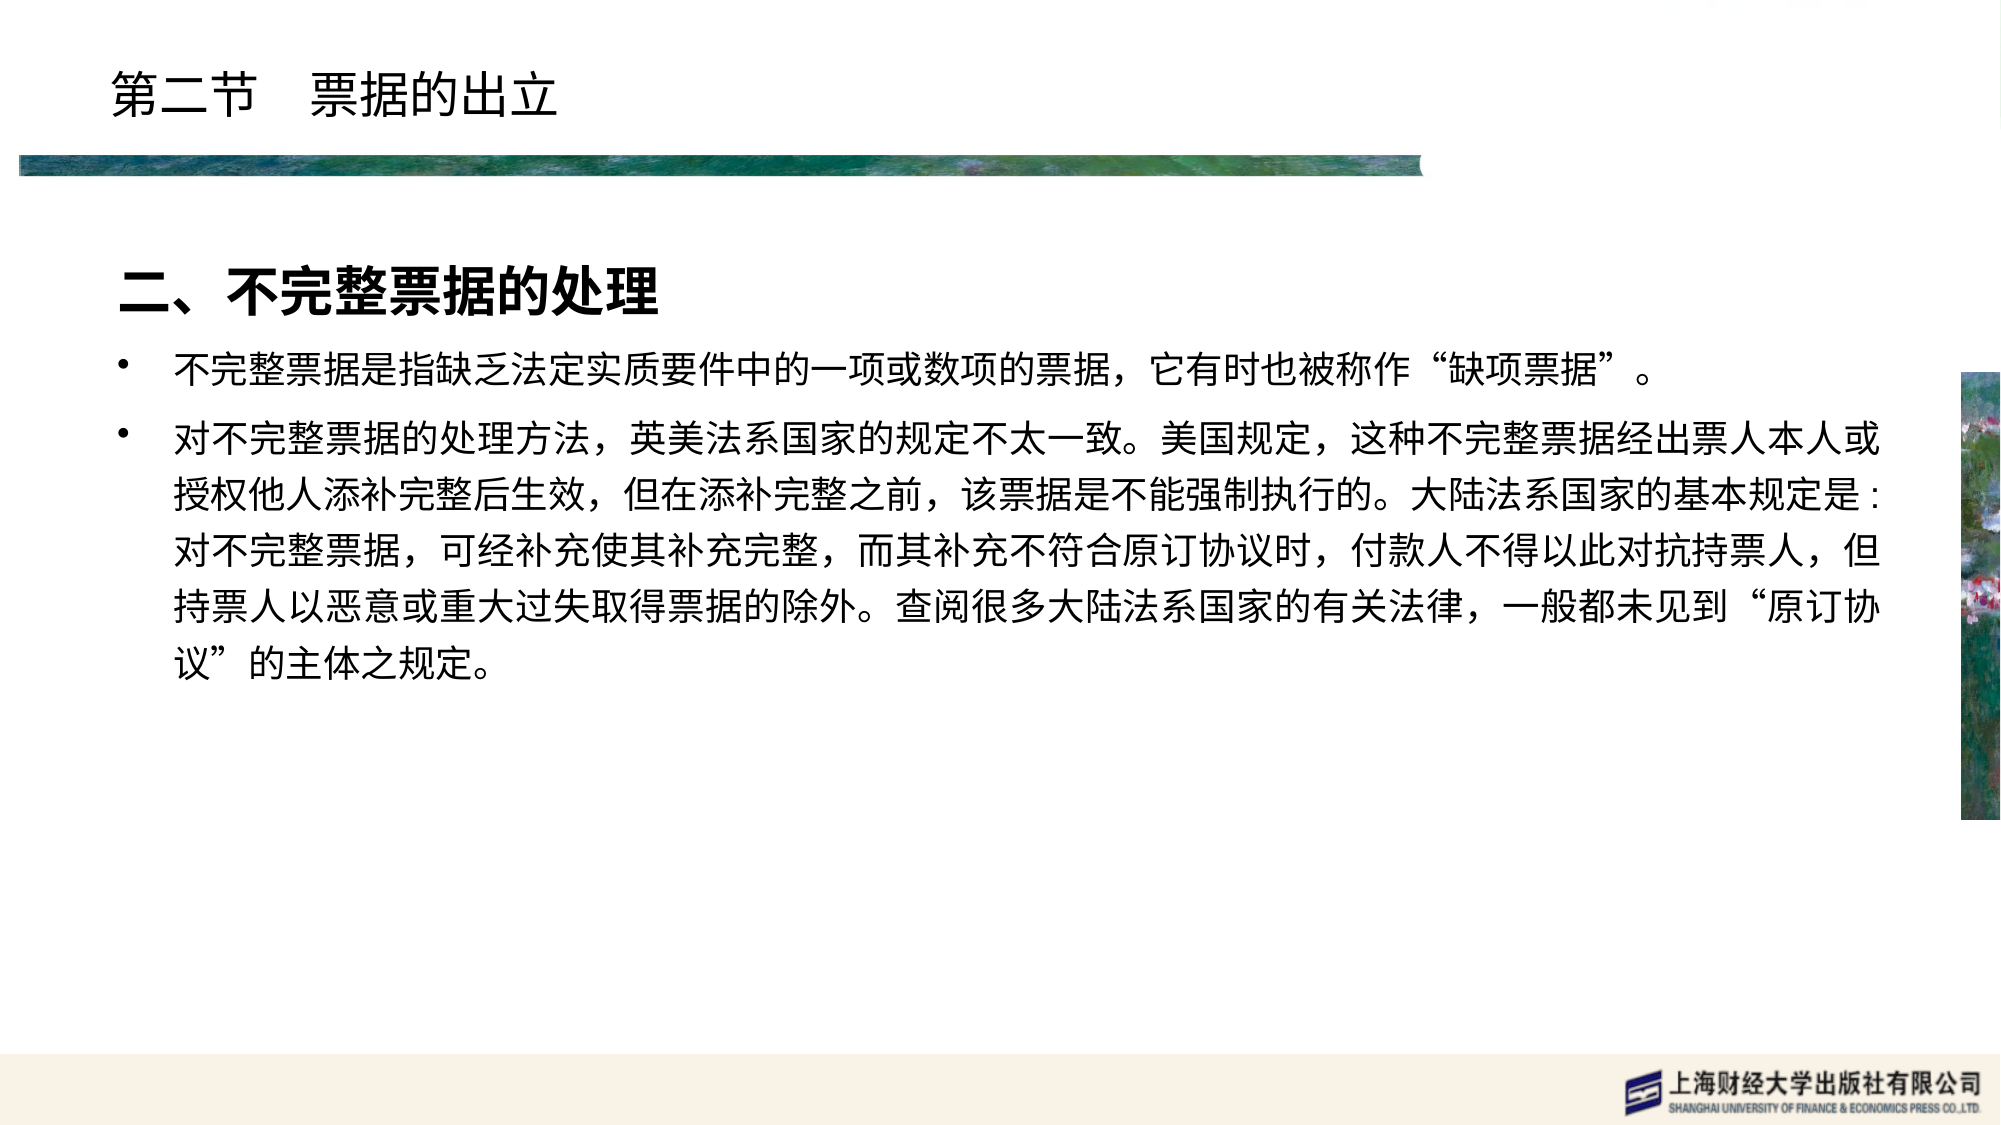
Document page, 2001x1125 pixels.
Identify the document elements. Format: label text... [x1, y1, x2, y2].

picture [0, 0, 2001, 1125]
title 第二节 票据的出立 [94, 42, 1451, 146]
list 二、不完整票据的处理 不完整票据是指缺乏法定实质要件中的一项或数项的票据，它有时也被称作“缺项票据”。 对不完整票据的处理方法，英美法系国家的规定不太一致。美国规定，这种不完整票据经出票人本人或授权他人添补完整后生效，但在添补完整之前，该票据是不能强制执行的。大陆法系国家的基本规定是:对不完整票据，可经补充使其补充完整，而其补充不符合原订协议时，付款人不得以此对抗持票人，但持票人以恶意或重大过失取得票据的除外。查阅很多大陆法系国家的有关法律，一般都未见到“原订协议”的主体之规定。 [102, 233, 1898, 1032]
